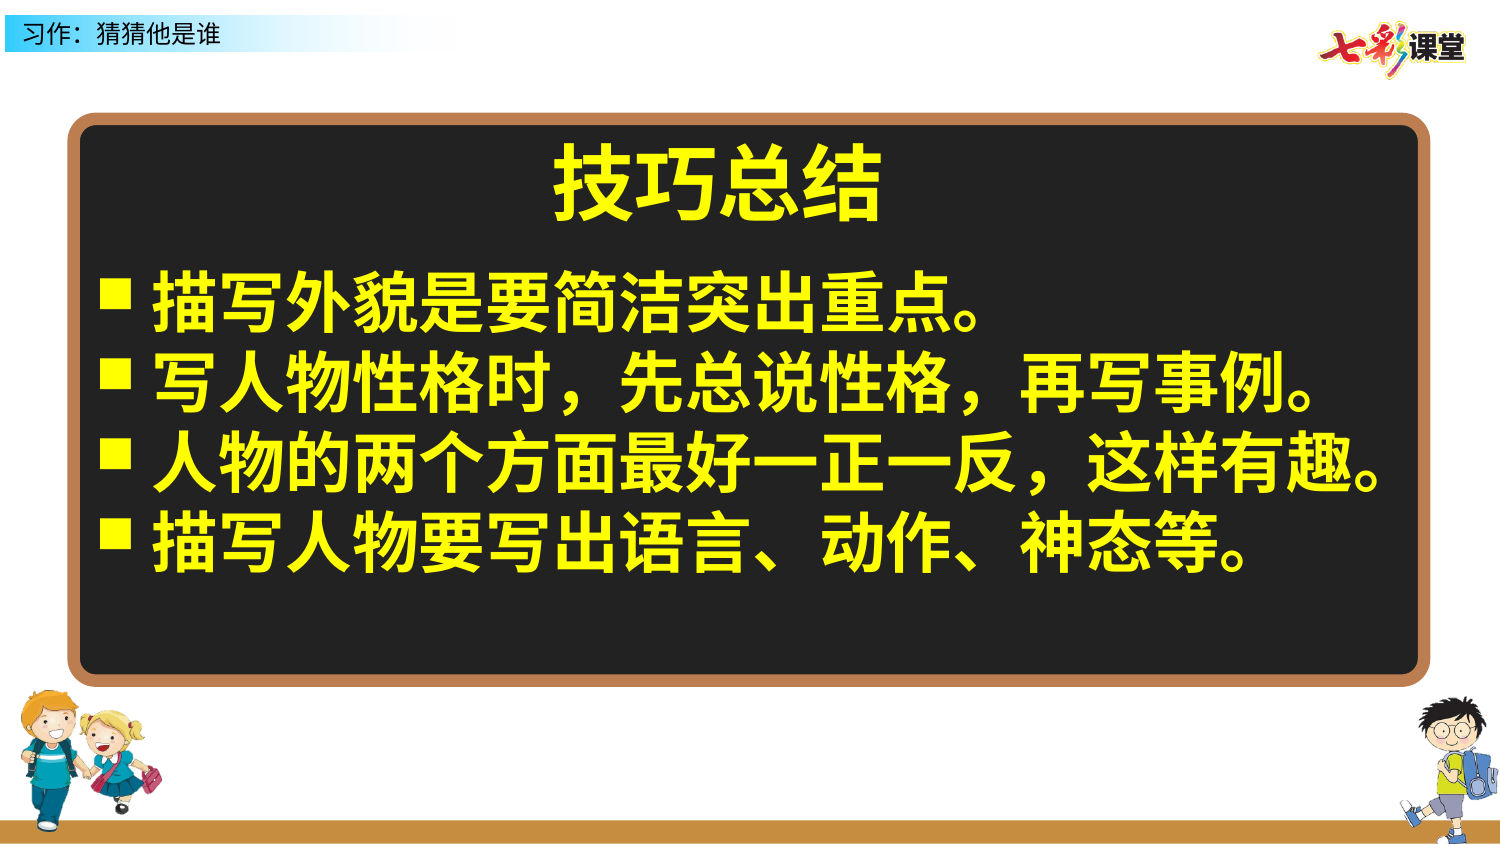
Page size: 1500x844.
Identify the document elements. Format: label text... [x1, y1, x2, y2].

picture [21, 690, 162, 832]
text_box 技巧总结 [365, 123, 1071, 239]
text_box 描写外貌是要简洁突出重点。 写人物性格时，先总说性格，再写事例。 人物的两个方面最好一正一反，这样有趣。 描写人物要写出语言、动作、神态等。 [80, 253, 1436, 588]
picture [1316, 20, 1468, 80]
text_box [71, 116, 1427, 683]
picture [1358, 684, 1500, 844]
